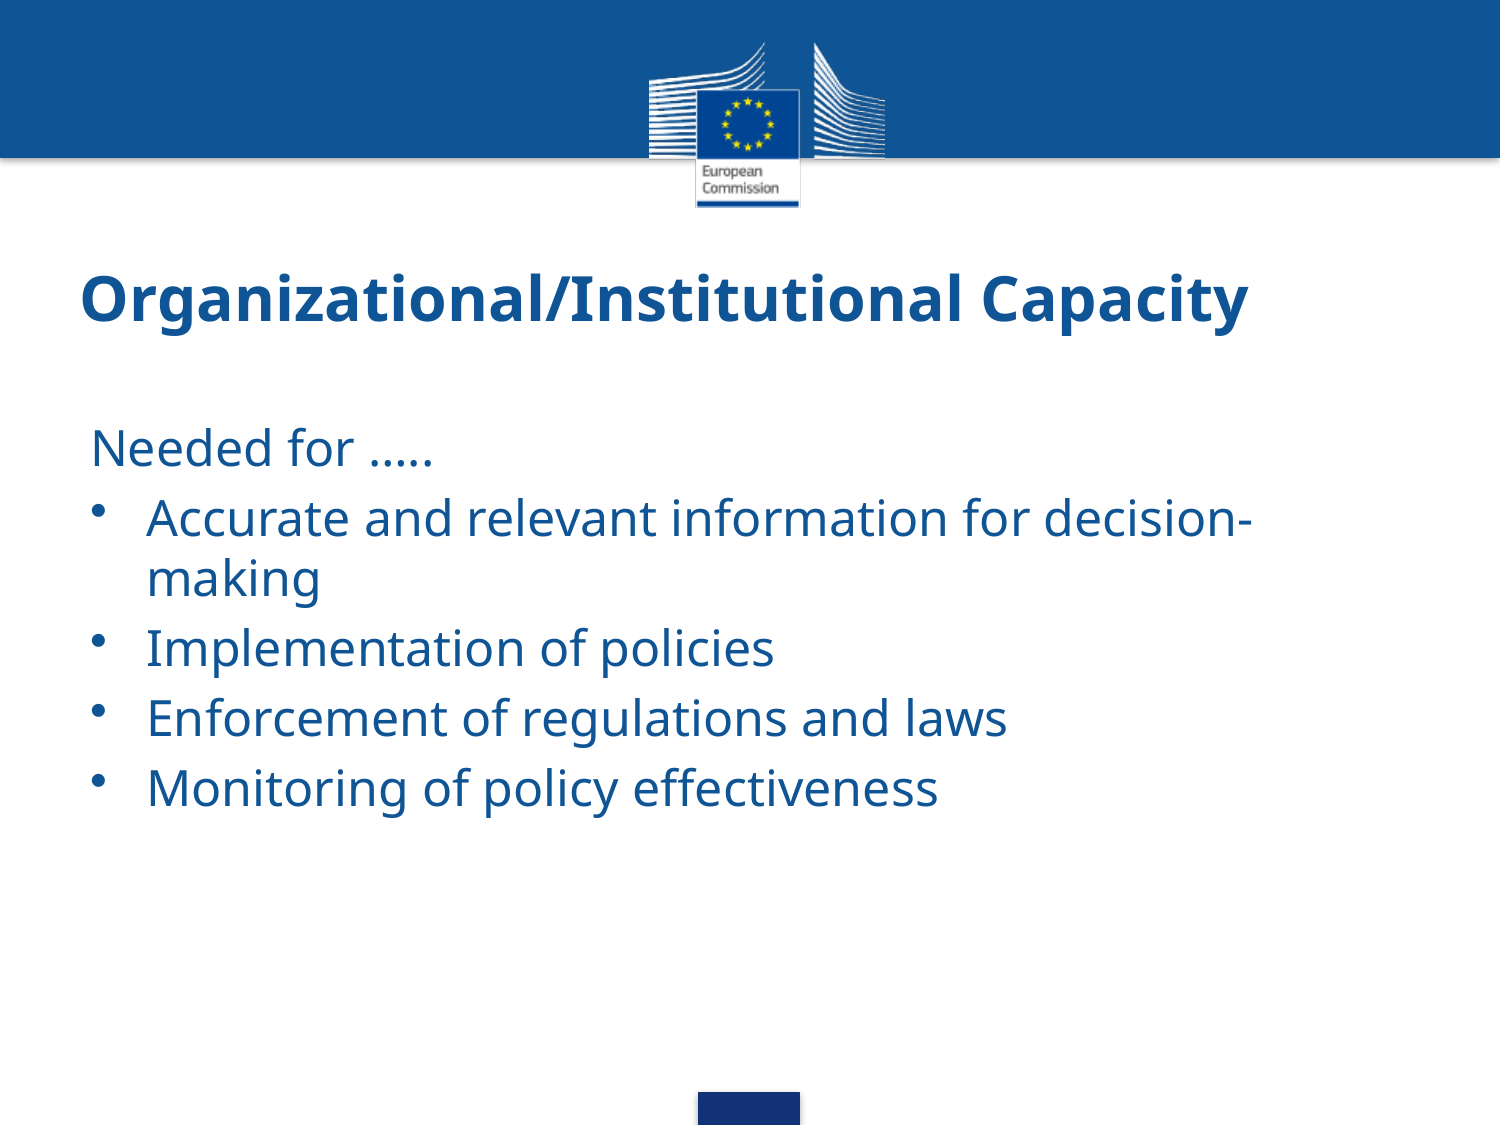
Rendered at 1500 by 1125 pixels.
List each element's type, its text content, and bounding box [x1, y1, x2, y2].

title Organizational/Institutional Capacity [64, 219, 1415, 374]
picture [649, 42, 885, 208]
list Needed for ….. Accurate and relevant information for decision-making Implementation of policies Enforcement of regulations and laws Monitoring of policy effectiveness [75, 408, 1425, 988]
